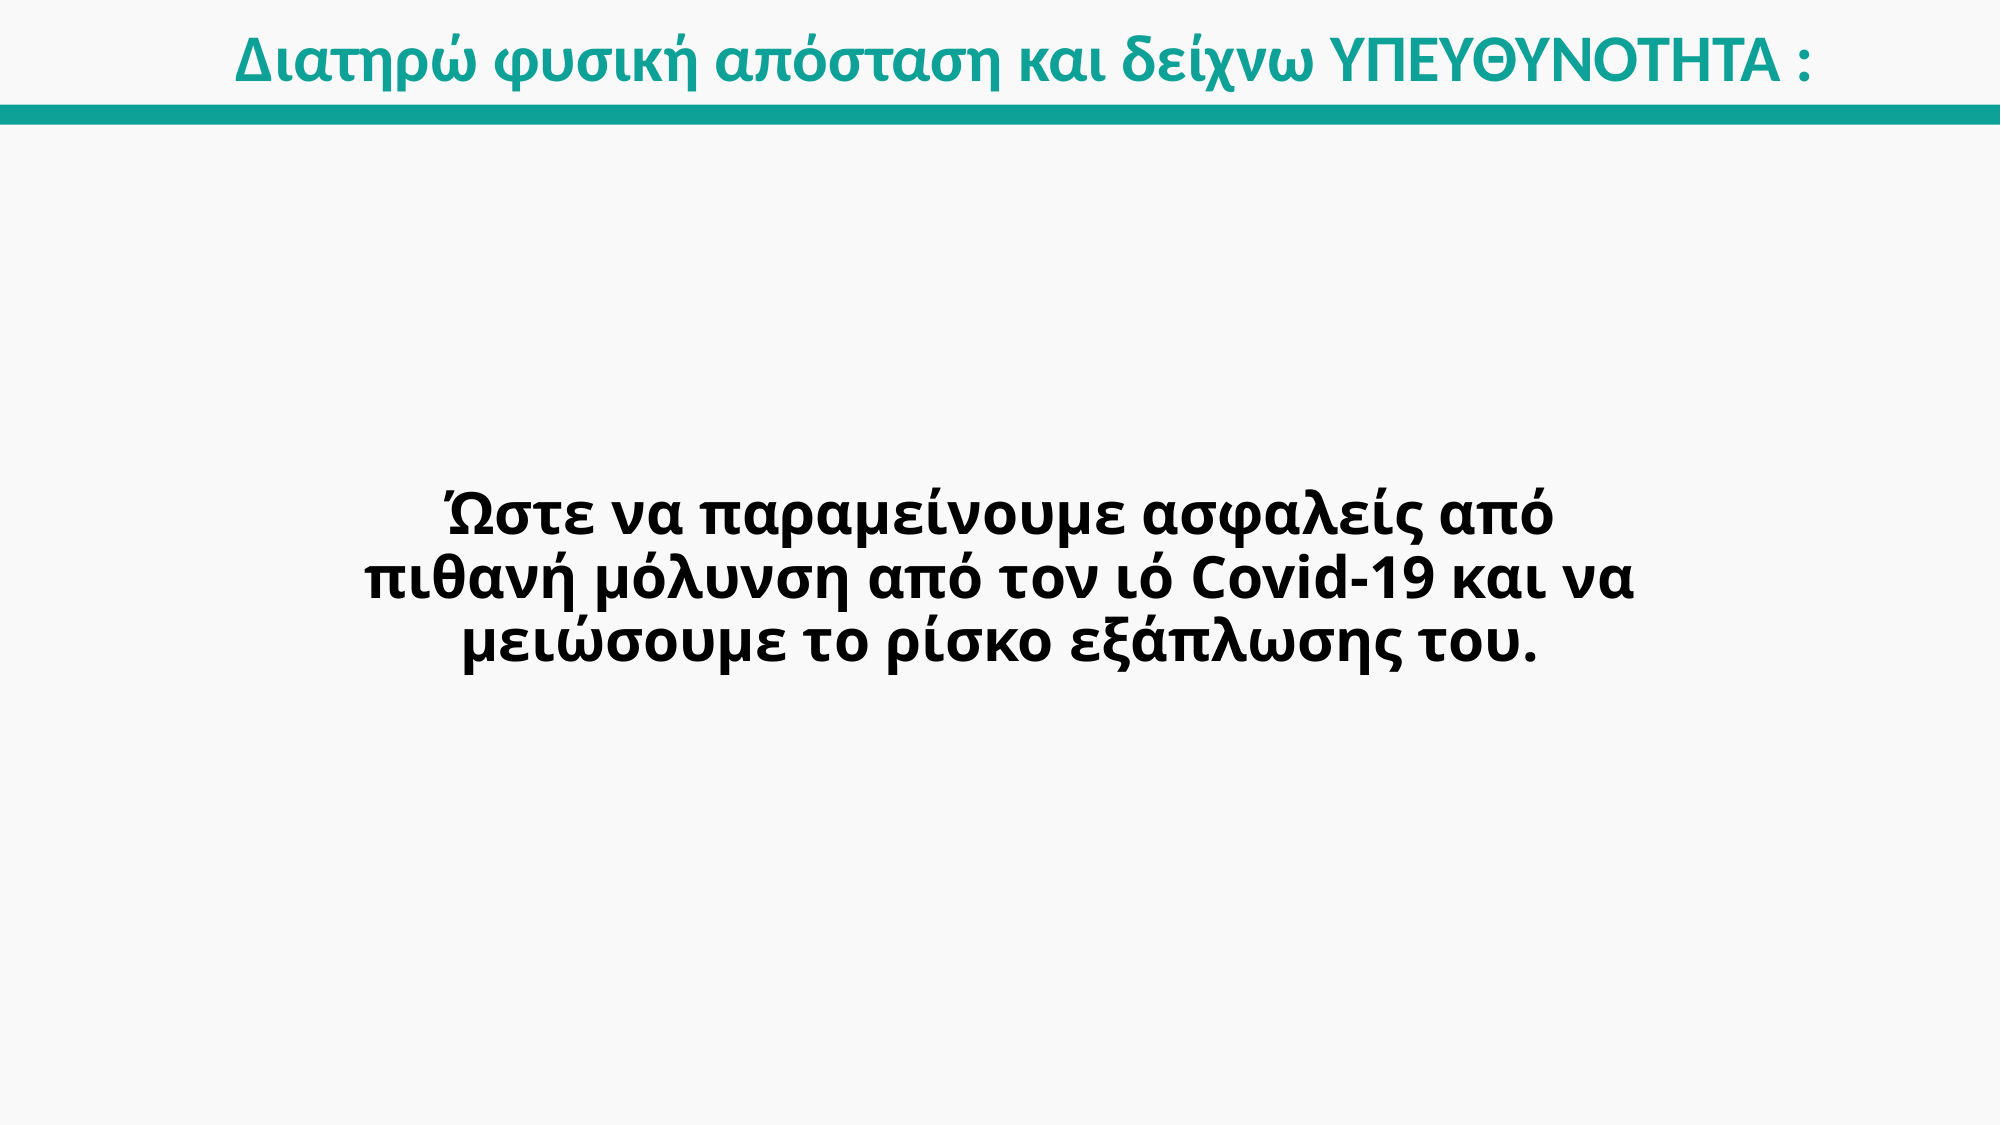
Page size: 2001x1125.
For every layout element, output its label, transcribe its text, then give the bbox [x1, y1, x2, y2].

text_box Ώστε να παραμείνουμε ασφαλείς από πιθανή μόλυνση από τον ιό Covid-19 και να μειώσουμε το ρίσκο εξάπλωσης του. [324, 477, 1675, 648]
title Διατηρώ φυσική απόσταση και δείχνω ΥΠΕΥΘΥΝΟΤΗΤΑ : [0, 0, 2000, 122]
